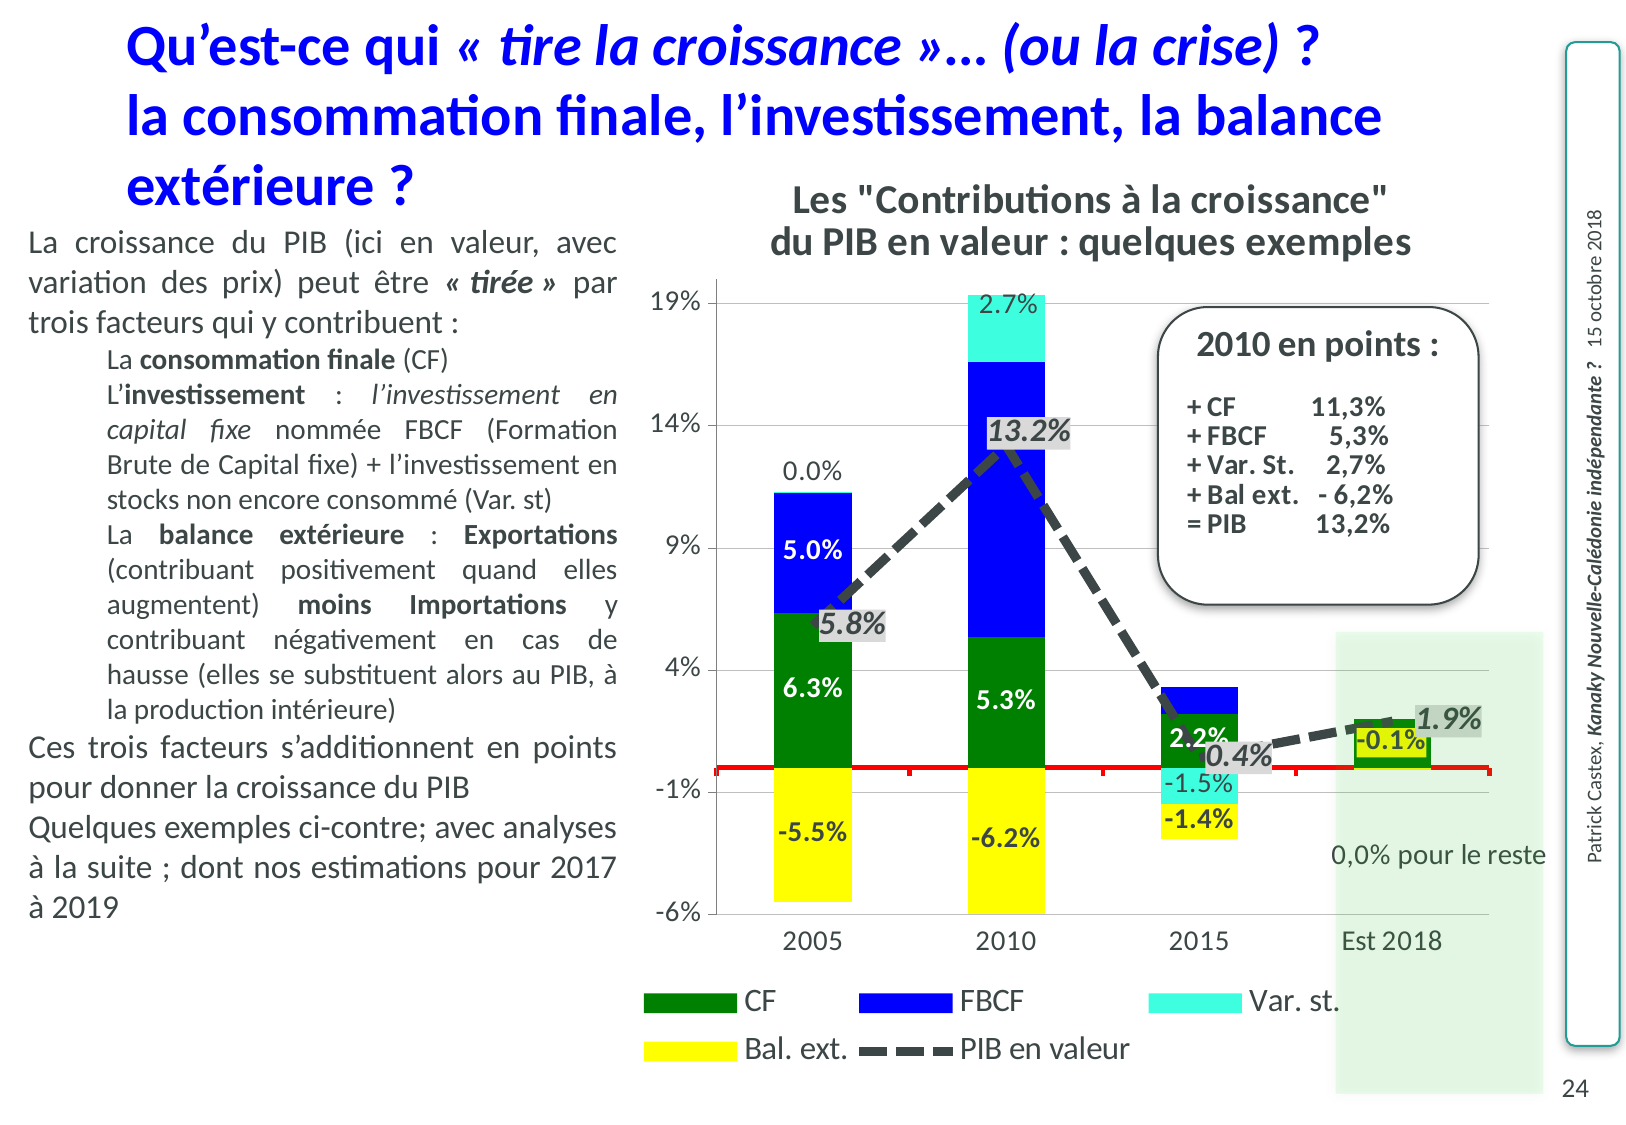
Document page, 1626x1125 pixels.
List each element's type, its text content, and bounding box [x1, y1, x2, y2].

chart [632, 168, 1555, 1109]
title Qu’est-ce qui « tire la croissance »… (ou la crise) ? la consommation finale, l’investissement, la balance extérieure ? [111, 0, 1482, 198]
list La croissance du PIB (ici en valeur, avec variation des prix) peut être « tirée » par trois facteurs qui y contribuent : La consommation finale (CF) L’investissement : l’investissement en capital fixe nommée FBCF (Formation Brute de Capital fixe) + l’investissement en stocks non encore consommé (Var. st) La balance extérieure : Exportations (contribuant positivement quand elles augmentent) moins Importations y contribuant négativement en cas de hausse (elles se substituent alors au PIB, à la production intérieure) Ces trois facteurs s’additionnent en points pour donner la croissance du PIB Quelques exemples ci-contre; avec analyses à la suite ; dont nos estimations pour 2017 à 2019 [13, 213, 625, 1074]
